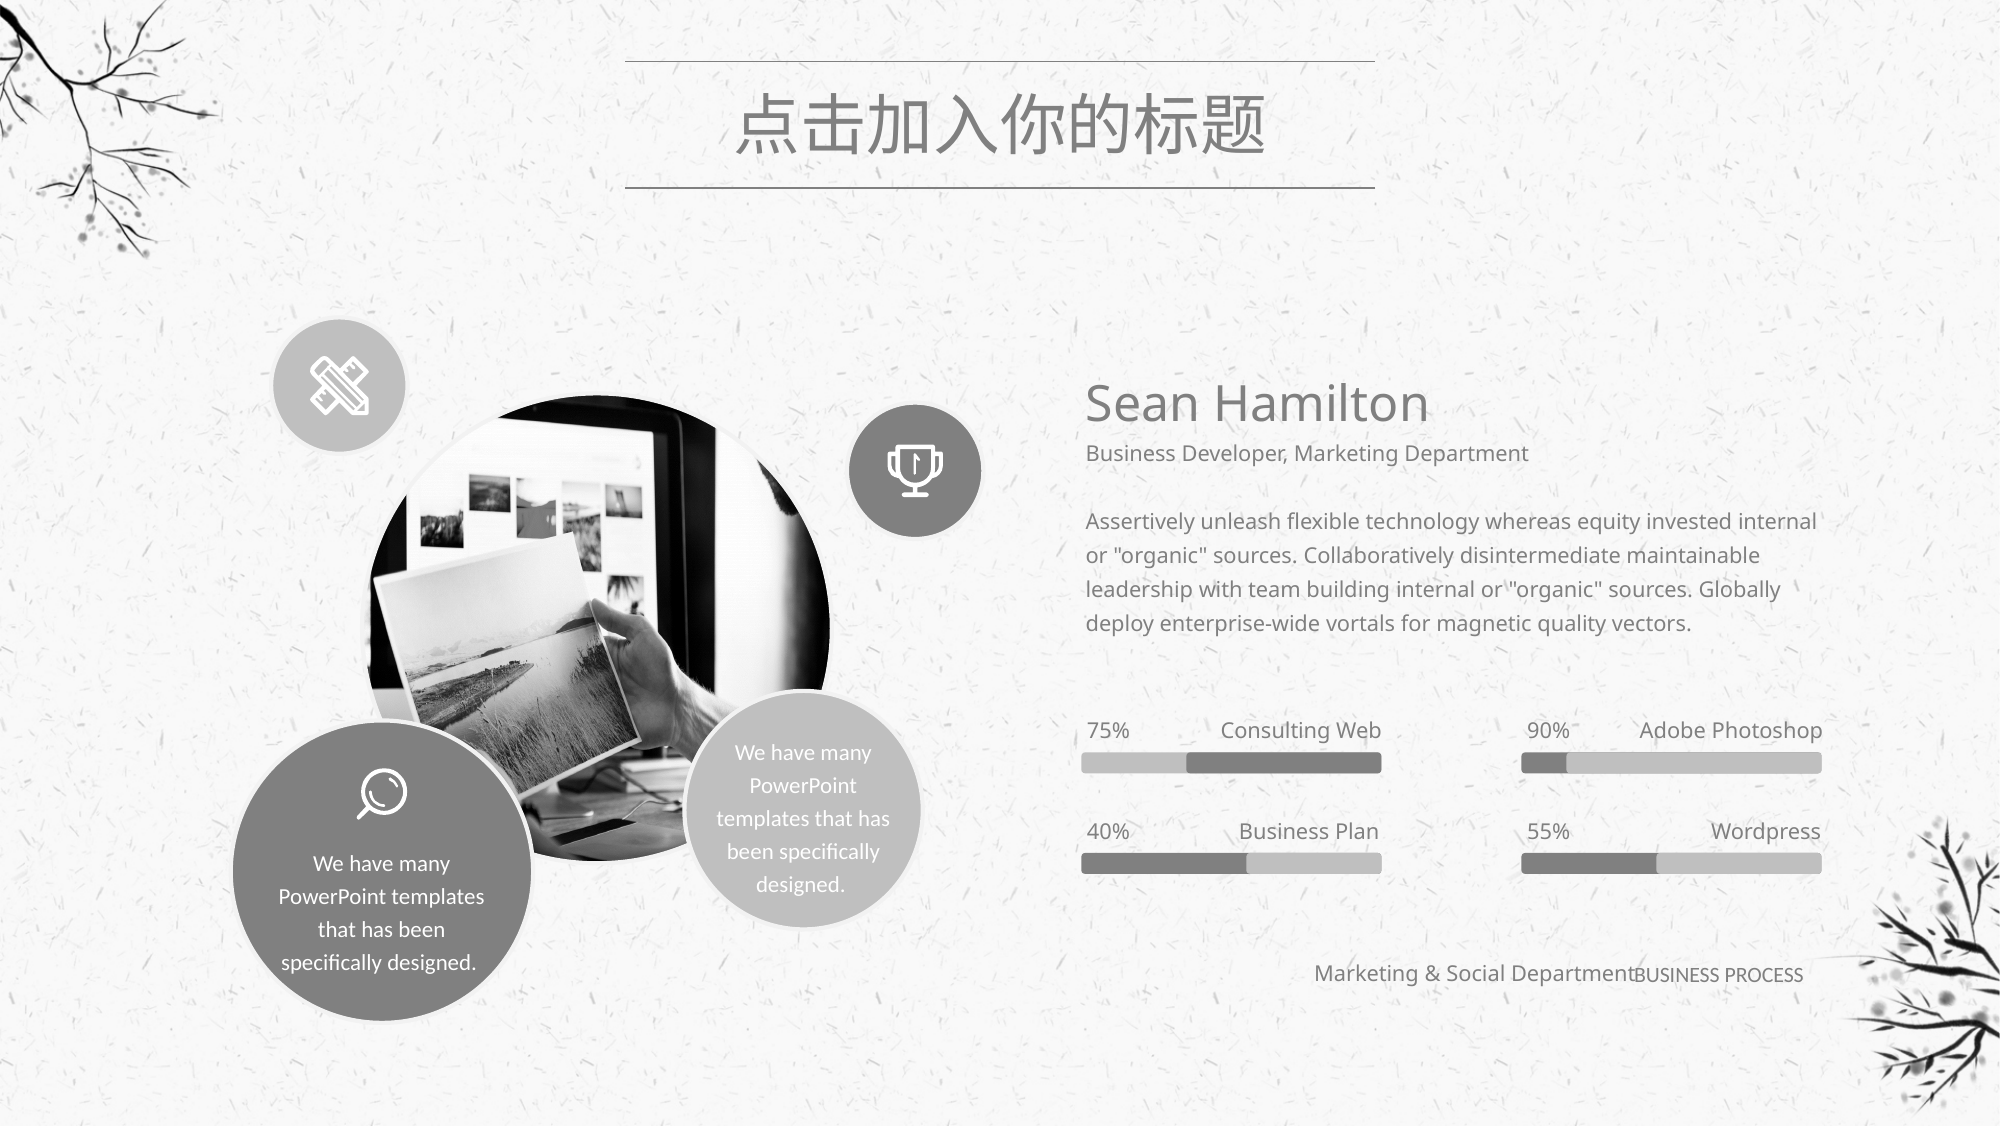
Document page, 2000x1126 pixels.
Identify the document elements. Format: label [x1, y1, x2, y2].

text_box [230, 317, 984, 1024]
text_box [625, 61, 1376, 189]
text_box [1070, 346, 1836, 996]
picture [0, 0, 2000, 1126]
